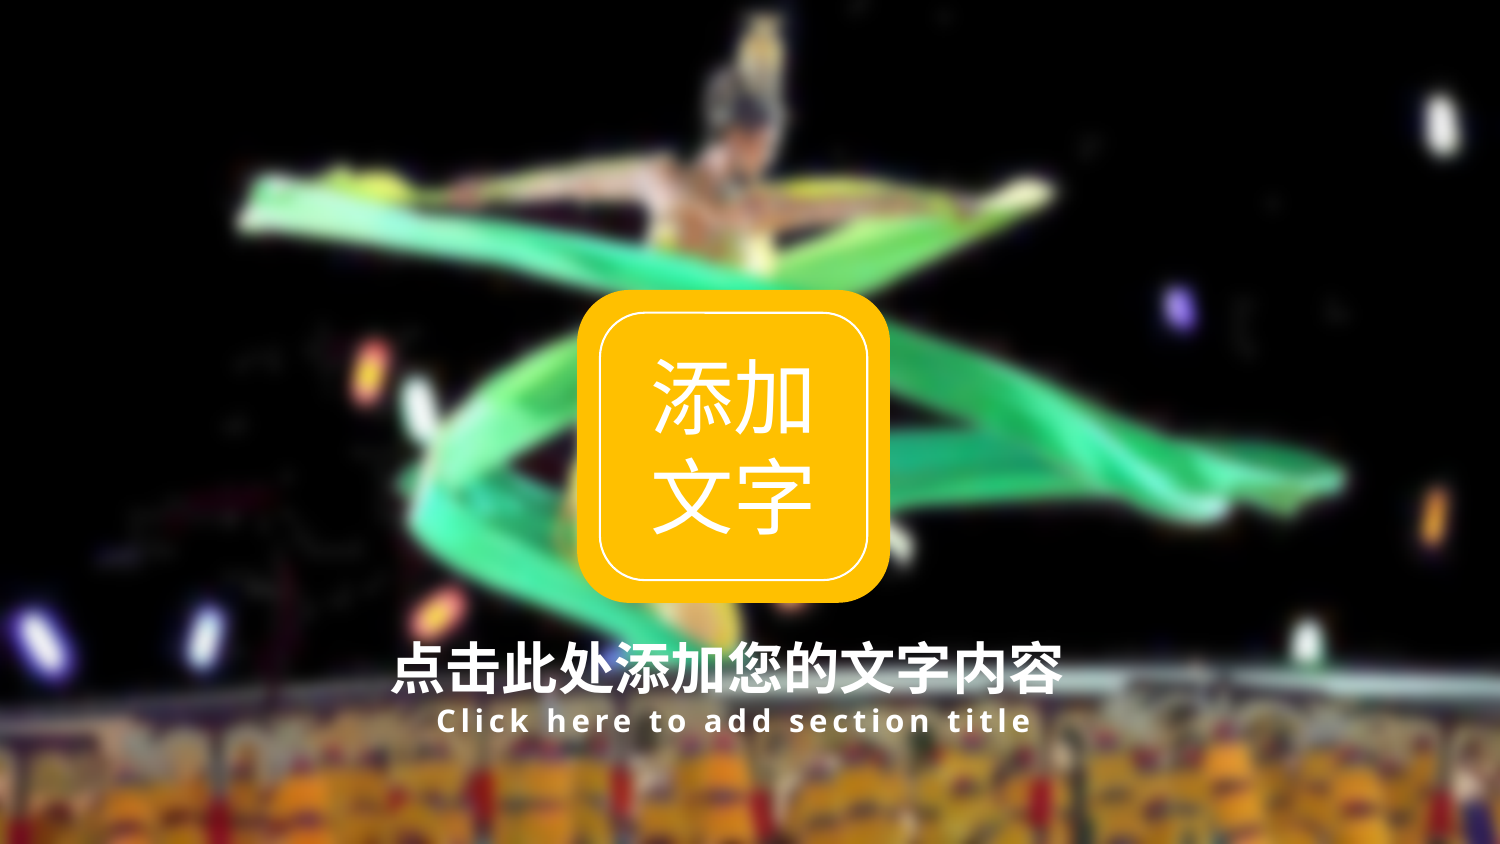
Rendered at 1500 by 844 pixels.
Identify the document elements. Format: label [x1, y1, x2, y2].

text_box [577, 289, 890, 603]
picture [0, 0, 1500, 844]
